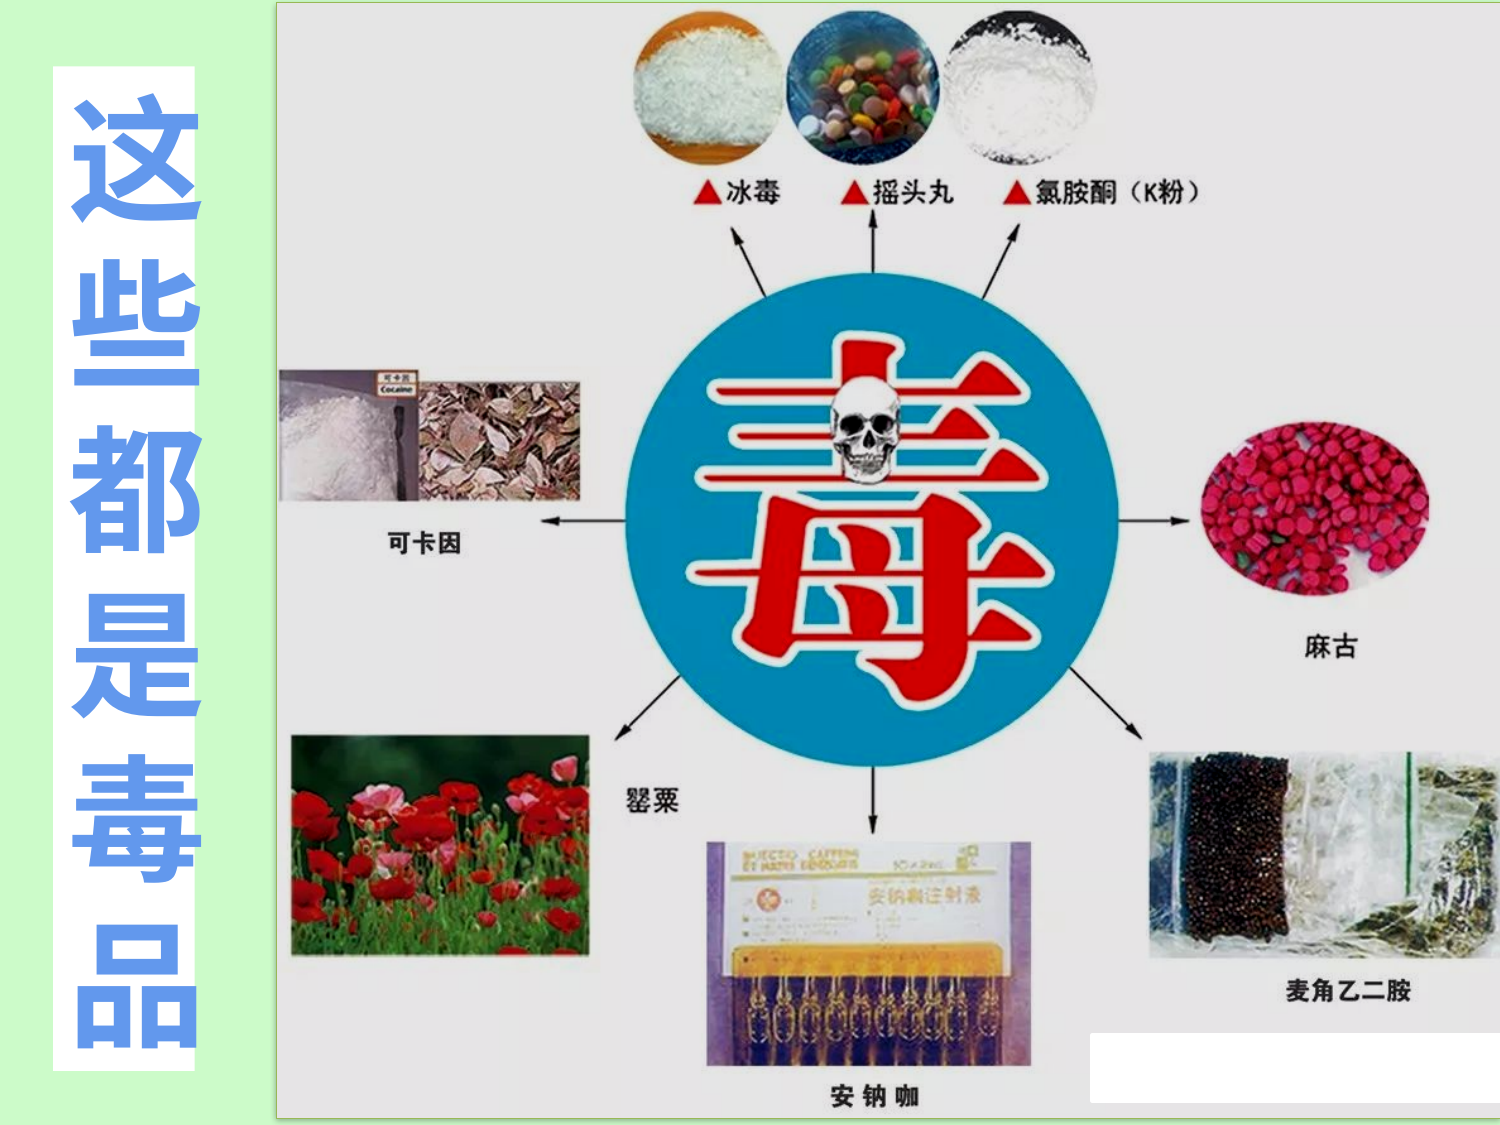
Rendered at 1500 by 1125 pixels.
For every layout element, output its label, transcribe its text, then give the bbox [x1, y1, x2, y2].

text_box 这些都是毒品 [53, 66, 195, 1071]
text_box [277, 3, 1500, 1118]
